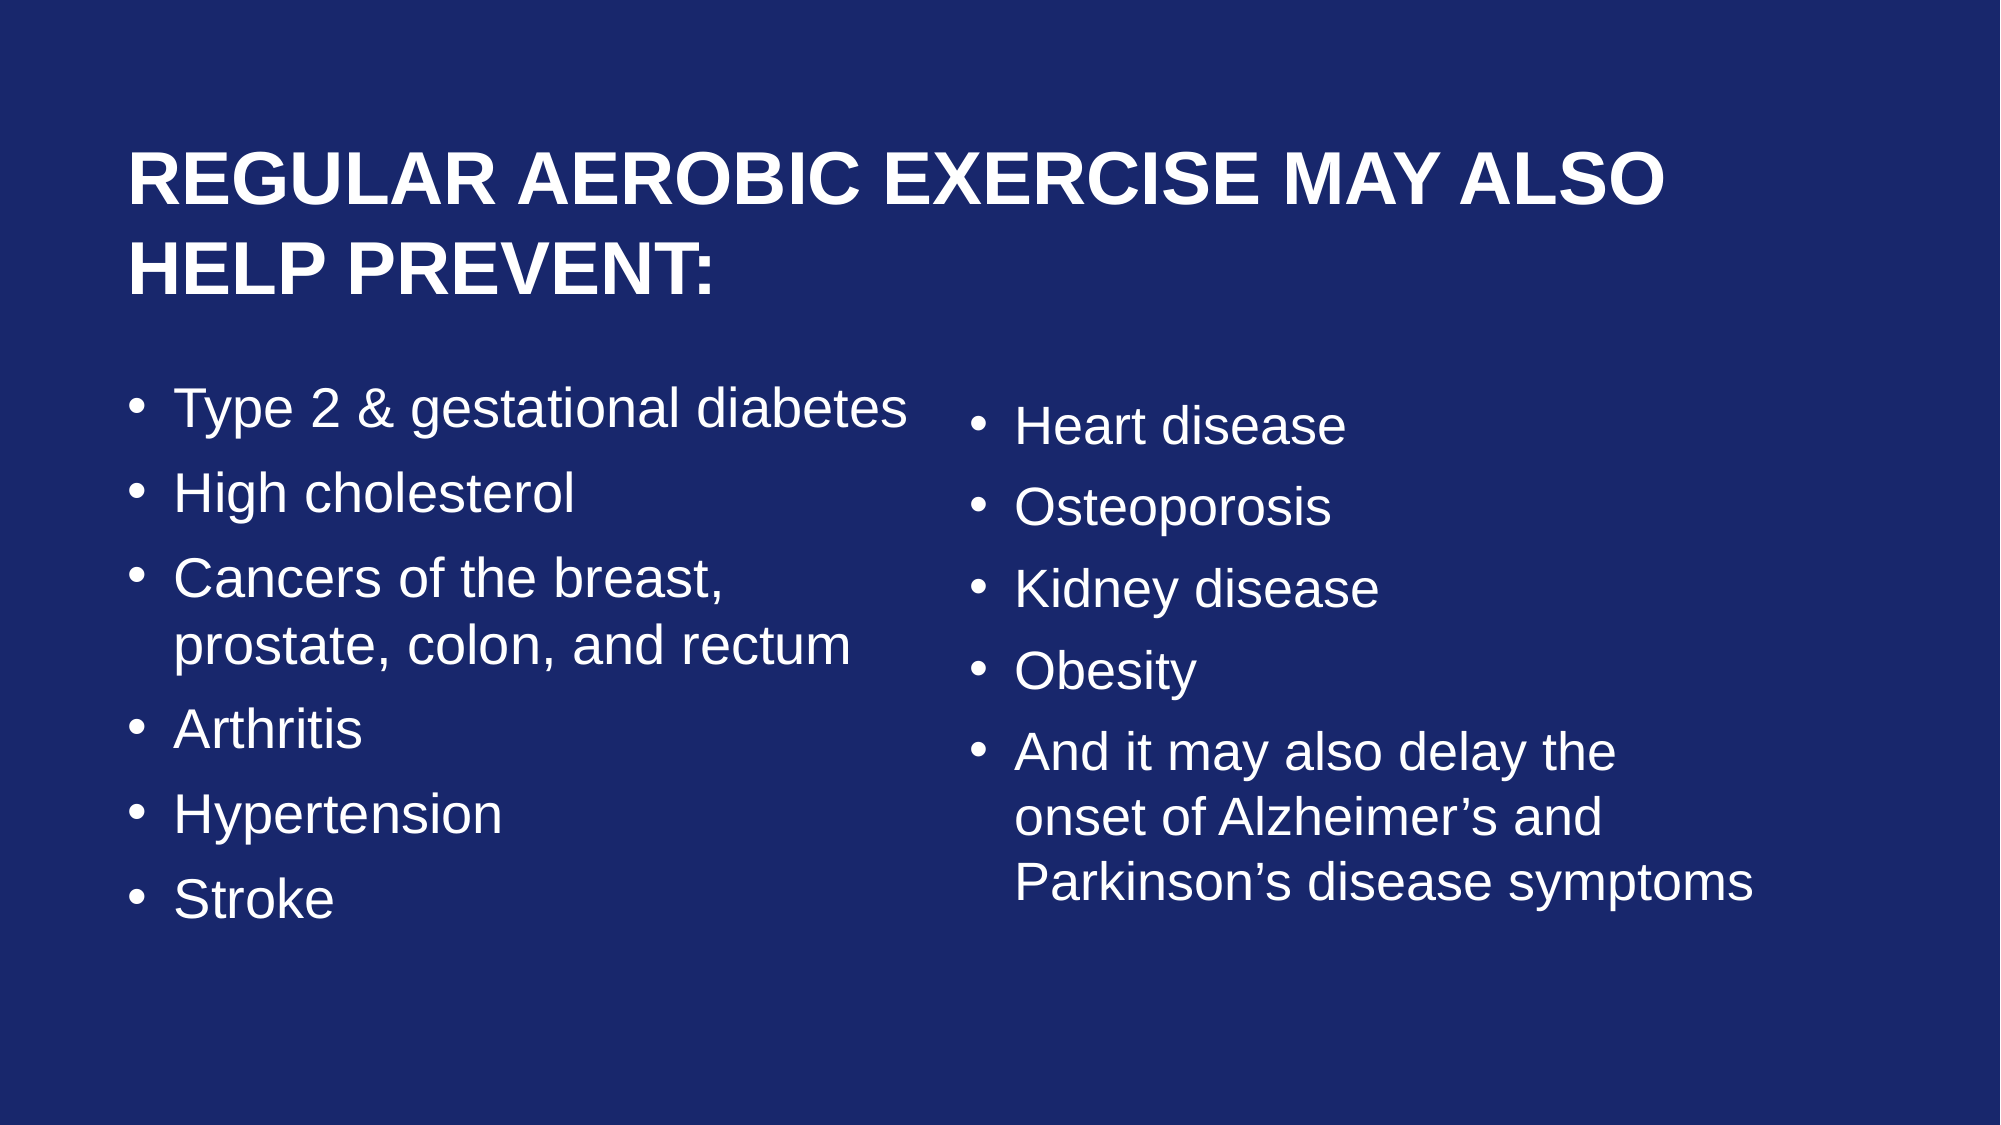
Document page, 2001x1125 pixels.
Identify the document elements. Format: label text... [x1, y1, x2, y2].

title Regular aerobic exercise may also help prevent: [112, 99, 1775, 339]
list Type 2 & gestational diabetes High cholesterol Cancers of the breast, prostate, colon, and rectum Arthritis Hypertension Stroke [112, 351, 932, 950]
list Heart disease Osteoporosis Kidney disease Obesity And it may also delay the onset of Alzheimer’s and Parkinson’s disease symptoms [955, 351, 1775, 950]
